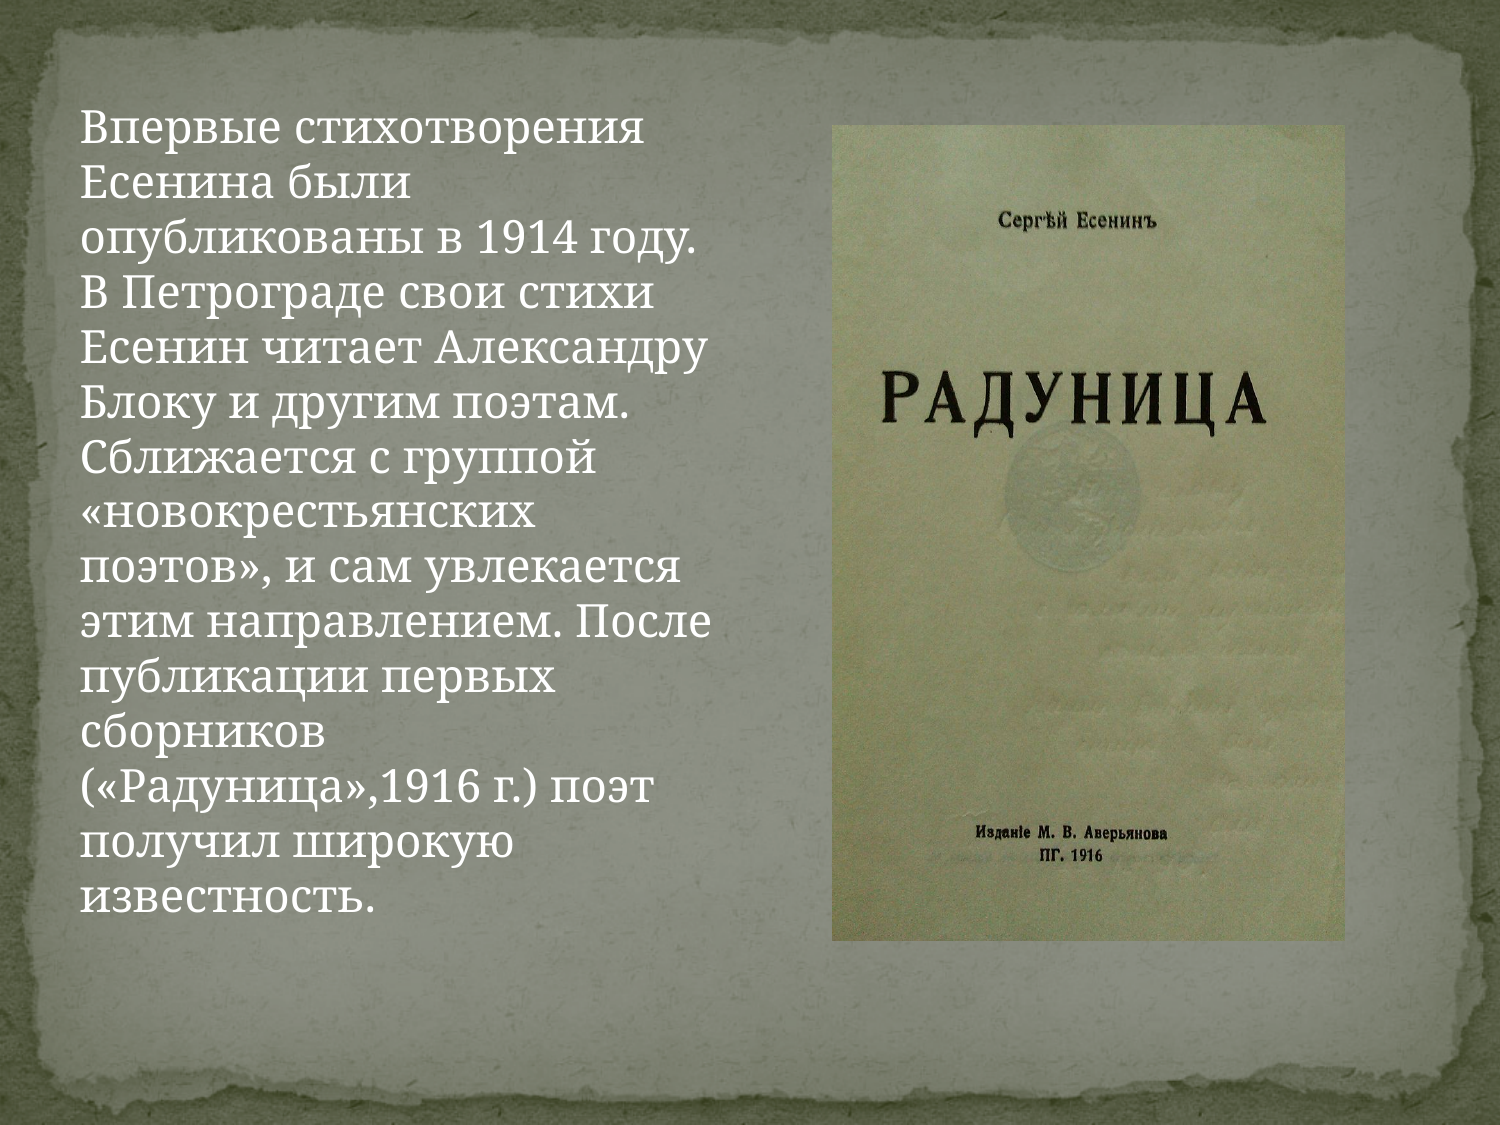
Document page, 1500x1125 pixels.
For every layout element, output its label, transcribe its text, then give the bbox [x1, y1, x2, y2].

picture [832, 125, 1345, 941]
text_box Впервые стихотворения Есенина были опубликованы в 1914 году. В Петрограде свои стихи Есенин читает Александру Блоку и другим поэтам. Сближается с группой «новокрестьянских поэтов», и сам увлекается этим направлением. После публикации первых сборников («Радуница»,1916 г.) поэт получил широкую известность. [64, 89, 750, 1075]
